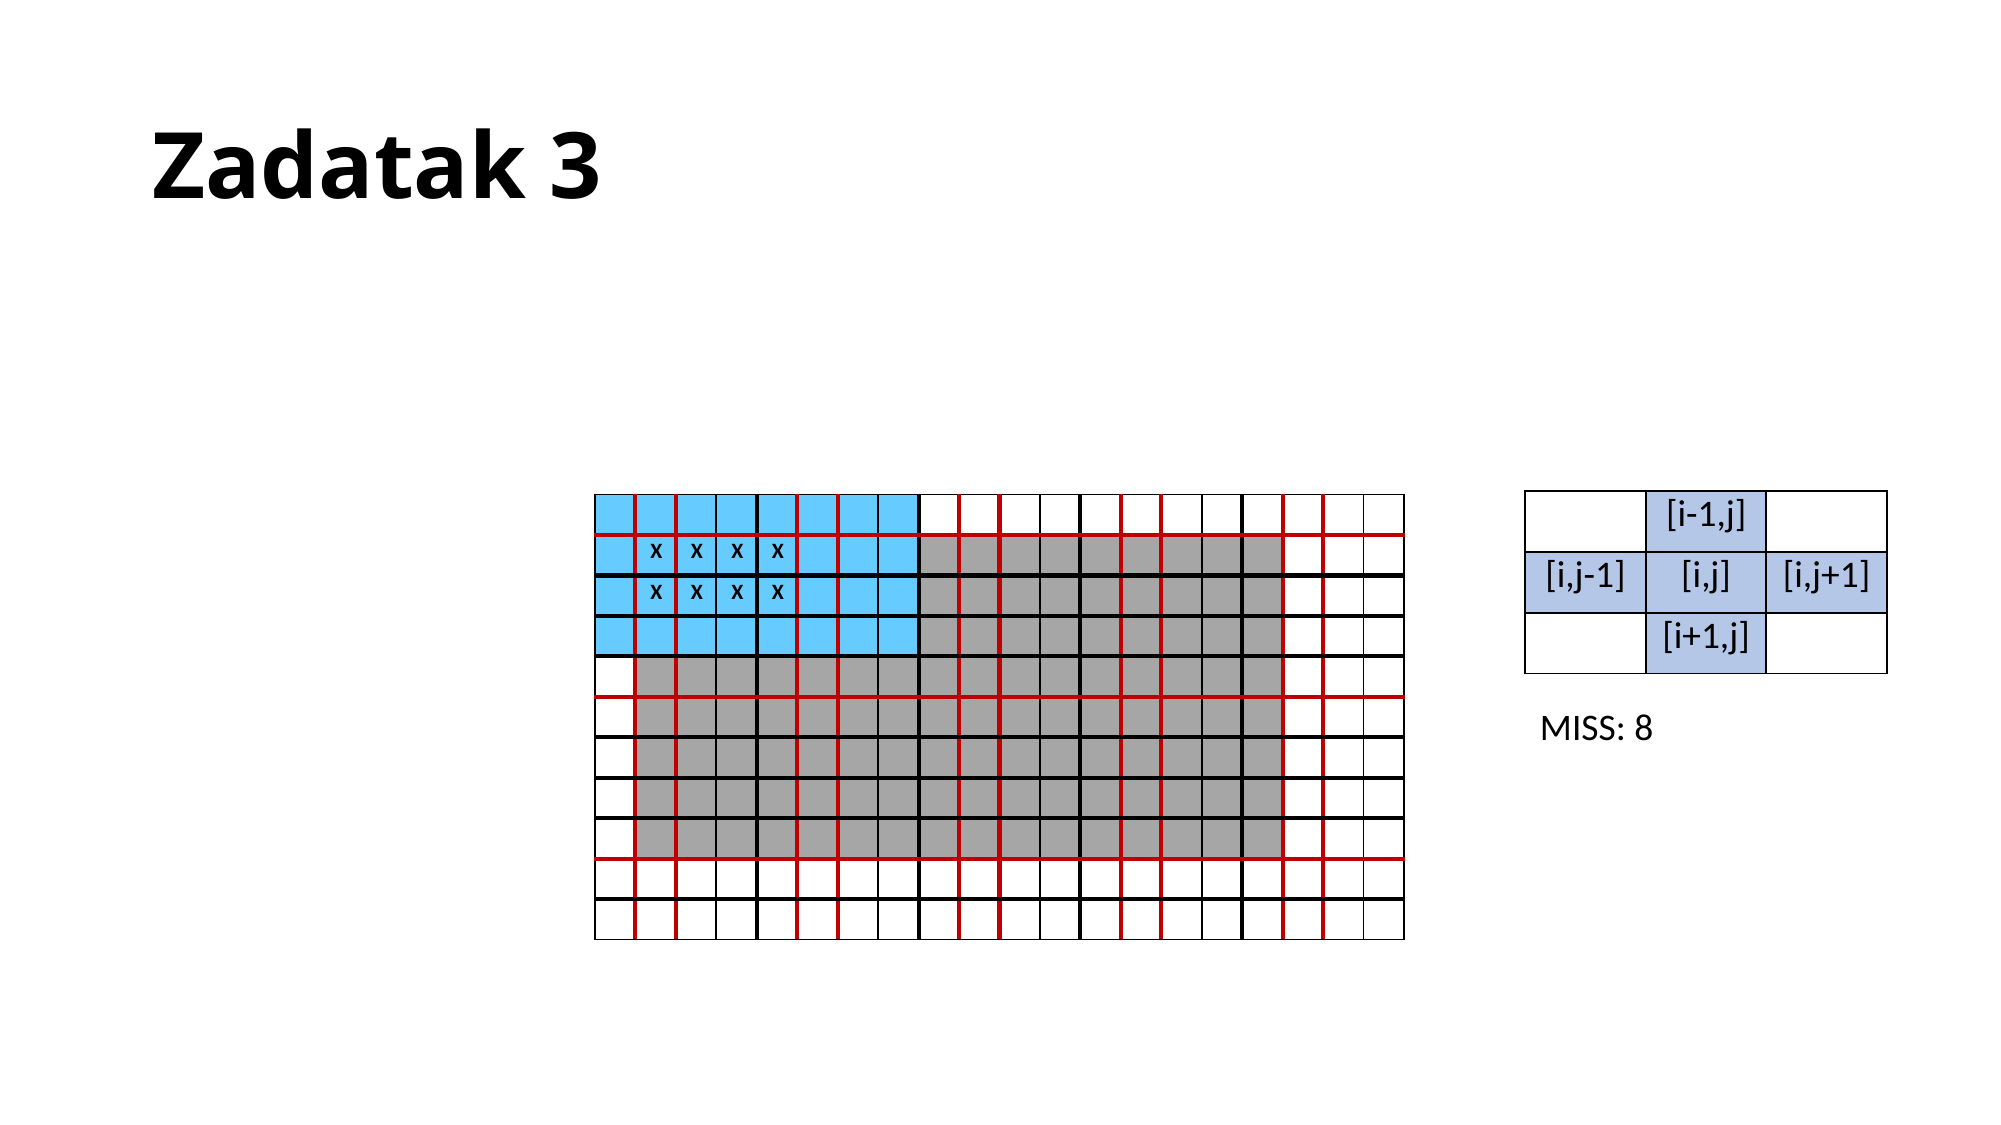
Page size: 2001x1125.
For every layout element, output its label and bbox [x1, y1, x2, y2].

table_cell [1285, 658, 1321, 695]
table_cell [759, 618, 795, 654]
table_header [1647, 492, 1765, 551]
table_cell [596, 578, 633, 614]
table_cell [1285, 699, 1321, 735]
table_cell [840, 861, 877, 897]
table_cell [879, 861, 917, 897]
table_header [840, 495, 877, 533]
table_cell [799, 739, 836, 776]
table_cell [879, 739, 917, 776]
table_cell [799, 537, 836, 573]
table_cell [596, 699, 633, 735]
table_header [637, 495, 674, 533]
table_cell [1203, 739, 1240, 776]
table_cell [637, 578, 674, 614]
table_cell [1364, 618, 1403, 654]
table_cell [921, 699, 957, 735]
table_cell [717, 618, 755, 654]
table_cell [1163, 861, 1201, 897]
table_cell [1163, 699, 1201, 735]
table_cell [1123, 861, 1159, 897]
table_cell [1244, 699, 1281, 735]
table_cell [678, 618, 715, 654]
table_header [1123, 495, 1159, 533]
table_cell [1163, 820, 1201, 857]
table_cell [1325, 537, 1363, 573]
table_cell [1002, 861, 1039, 897]
table_cell [1203, 537, 1240, 573]
table_header [799, 495, 836, 533]
table_cell [1163, 537, 1201, 573]
table_cell [1082, 618, 1119, 654]
table_cell [637, 699, 674, 735]
table_cell [1041, 658, 1078, 695]
table_cell [840, 820, 877, 857]
table_cell [759, 739, 795, 776]
table_cell [1163, 901, 1201, 939]
table_cell [759, 901, 795, 939]
table_cell [1526, 553, 1645, 612]
table_cell [1002, 699, 1039, 735]
table_cell [1002, 578, 1039, 614]
title [137, 59, 1863, 278]
table_cell [1163, 578, 1201, 614]
table_header [1526, 492, 1645, 551]
table_cell [1364, 739, 1403, 776]
table_cell [840, 537, 877, 573]
table_cell [1244, 780, 1281, 816]
table_header [879, 495, 917, 533]
table_cell [840, 699, 877, 735]
table_cell [1767, 553, 1886, 612]
table_cell [799, 780, 836, 816]
table_cell [1203, 901, 1240, 939]
table_cell [596, 780, 633, 816]
table_cell [799, 699, 836, 735]
table_cell [1364, 861, 1403, 897]
table_cell [961, 537, 997, 573]
table_cell [678, 578, 715, 614]
table_cell [759, 820, 795, 857]
table_cell [1203, 780, 1240, 816]
table_cell [717, 780, 755, 816]
table_cell [1203, 618, 1240, 654]
table_header [1364, 495, 1403, 533]
table_cell [921, 780, 957, 816]
table_cell [1002, 780, 1039, 816]
table_cell [1285, 739, 1321, 776]
table_cell [1082, 537, 1119, 573]
table_cell [1285, 618, 1321, 654]
table_cell [921, 578, 957, 614]
table_cell [799, 861, 836, 897]
table_cell [1041, 537, 1078, 573]
table_cell [596, 901, 633, 939]
table_cell [1041, 820, 1078, 857]
table_cell [921, 618, 957, 654]
table_cell [1364, 780, 1403, 816]
table_header [1767, 492, 1886, 551]
table_cell [637, 658, 674, 695]
table_cell [596, 861, 633, 897]
table_header [961, 495, 997, 533]
table_header [1244, 495, 1281, 533]
table_cell [759, 658, 795, 695]
table_cell [1041, 699, 1078, 735]
table_cell [759, 861, 795, 897]
table_cell [921, 537, 957, 573]
table_header [921, 495, 957, 533]
table_cell [678, 861, 715, 897]
table_cell [1364, 578, 1403, 614]
table_cell [717, 739, 755, 776]
table_cell [961, 578, 997, 614]
table_cell [678, 658, 715, 695]
table_cell [1041, 861, 1078, 897]
table_cell [1364, 537, 1403, 573]
table_cell [1002, 901, 1039, 939]
table_cell [840, 618, 877, 654]
table_header [1285, 495, 1321, 533]
table_cell [799, 820, 836, 857]
table_cell [1123, 739, 1159, 776]
table_cell [678, 820, 715, 857]
table_cell [637, 739, 674, 776]
table_cell [961, 861, 997, 897]
table_cell [799, 658, 836, 695]
table_cell [1123, 537, 1159, 573]
table_cell [678, 537, 715, 573]
table_cell [1325, 901, 1363, 939]
table_cell [879, 537, 917, 573]
table_header [1041, 495, 1078, 533]
table_cell [1123, 578, 1159, 614]
table_cell [1082, 739, 1119, 776]
table_cell [759, 780, 795, 816]
table_header [1002, 495, 1039, 533]
table_cell [1244, 739, 1281, 776]
table_cell [717, 658, 755, 695]
table_cell [921, 820, 957, 857]
table_cell [961, 618, 997, 654]
table_cell [1002, 618, 1039, 654]
table_cell [840, 578, 877, 614]
table_cell [1163, 658, 1201, 695]
table_cell [921, 901, 957, 939]
table_cell [879, 578, 917, 614]
table_cell [1082, 901, 1119, 939]
table_cell [879, 699, 917, 735]
table_cell [637, 901, 674, 939]
table_cell [1163, 618, 1201, 654]
table_cell [1285, 578, 1321, 614]
table_cell [1041, 901, 1078, 939]
table_cell [1526, 614, 1645, 673]
table_cell [1002, 739, 1039, 776]
table_cell [799, 618, 836, 654]
table_cell [678, 780, 715, 816]
table_cell [596, 618, 633, 654]
table_cell [1325, 861, 1363, 897]
table_cell [596, 739, 633, 776]
table_cell [921, 658, 957, 695]
table_cell [717, 861, 755, 897]
table_cell [1123, 618, 1159, 654]
table_cell [1364, 820, 1403, 857]
table_cell [1082, 658, 1119, 695]
table_cell [1041, 780, 1078, 816]
table_cell [879, 618, 917, 654]
table_cell [1203, 578, 1240, 614]
table_cell [961, 901, 997, 939]
table_cell [921, 739, 957, 776]
table_cell [1647, 553, 1765, 612]
table_cell [879, 658, 917, 695]
table_cell [1163, 780, 1201, 816]
table_cell [717, 578, 755, 614]
table_cell [961, 780, 997, 816]
table_cell [1244, 537, 1281, 573]
table_cell [799, 578, 836, 614]
table_cell [1285, 861, 1321, 897]
table_cell [717, 820, 755, 857]
table_cell [1325, 739, 1363, 776]
table_cell [1082, 780, 1119, 816]
table_cell [1325, 618, 1363, 654]
table_cell [1041, 618, 1078, 654]
table_cell [759, 578, 795, 614]
table_cell [637, 618, 674, 654]
table_cell [1041, 578, 1078, 614]
table_cell [1123, 658, 1159, 695]
table_cell [1285, 820, 1321, 857]
table_cell [759, 537, 795, 573]
table_cell [1244, 658, 1281, 695]
table_cell [1767, 614, 1886, 673]
table_header [1082, 495, 1119, 533]
table_cell [921, 861, 957, 897]
table_cell [637, 537, 674, 573]
table_cell [717, 537, 755, 573]
table_cell [1082, 578, 1119, 614]
table_cell [596, 820, 633, 857]
table_cell [717, 699, 755, 735]
table_cell [1364, 658, 1403, 695]
table_cell [1002, 658, 1039, 695]
table_cell [1647, 614, 1765, 673]
table_cell [840, 780, 877, 816]
table_cell [1203, 699, 1240, 735]
table_header [1203, 495, 1240, 533]
table_cell [637, 820, 674, 857]
table_cell [1123, 699, 1159, 735]
table_cell [961, 820, 997, 857]
table_cell [1244, 901, 1281, 939]
table_cell [1285, 780, 1321, 816]
table_cell [1163, 739, 1201, 776]
table_cell [1244, 861, 1281, 897]
table_cell [1082, 861, 1119, 897]
table_header [1325, 495, 1363, 533]
table_cell [1244, 578, 1281, 614]
table_header [717, 495, 755, 533]
table_header [596, 495, 633, 533]
table_header [678, 495, 715, 533]
table_cell [1002, 820, 1039, 857]
table_cell [879, 780, 917, 816]
table_cell [1002, 537, 1039, 573]
table_cell [1082, 699, 1119, 735]
table_cell [879, 820, 917, 857]
table_cell [1285, 901, 1321, 939]
table_cell [1082, 820, 1119, 857]
table_header [1163, 495, 1201, 533]
table_cell [840, 739, 877, 776]
table_cell [637, 861, 674, 897]
table_cell [1123, 780, 1159, 816]
table_cell [1041, 739, 1078, 776]
table_cell [637, 780, 674, 816]
table_cell [1325, 578, 1363, 614]
table_cell [1203, 820, 1240, 857]
table_cell [799, 901, 836, 939]
table_cell [1203, 658, 1240, 695]
table_cell [1364, 699, 1403, 735]
table_cell [961, 658, 997, 695]
text_box [1525, 695, 1887, 755]
table_cell [1325, 699, 1363, 735]
table_cell [759, 699, 795, 735]
table_cell [678, 739, 715, 776]
table_cell [1244, 820, 1281, 857]
table_cell [961, 699, 997, 735]
table_cell [596, 658, 633, 695]
table_cell [1325, 780, 1363, 816]
table_cell [1123, 901, 1159, 939]
table_cell [1123, 820, 1159, 857]
table_cell [678, 699, 715, 735]
table_cell [879, 901, 917, 939]
table_cell [1203, 861, 1240, 897]
table_cell [1325, 820, 1363, 857]
table_cell [840, 901, 877, 939]
table_cell [678, 901, 715, 939]
table_cell [961, 739, 997, 776]
table_cell [717, 901, 755, 939]
table_cell [1285, 537, 1321, 573]
table_cell [1364, 901, 1403, 939]
table_cell [596, 537, 633, 573]
table_cell [840, 658, 877, 695]
table_cell [1325, 658, 1363, 695]
table_header [759, 495, 795, 533]
table_cell [1244, 618, 1281, 654]
